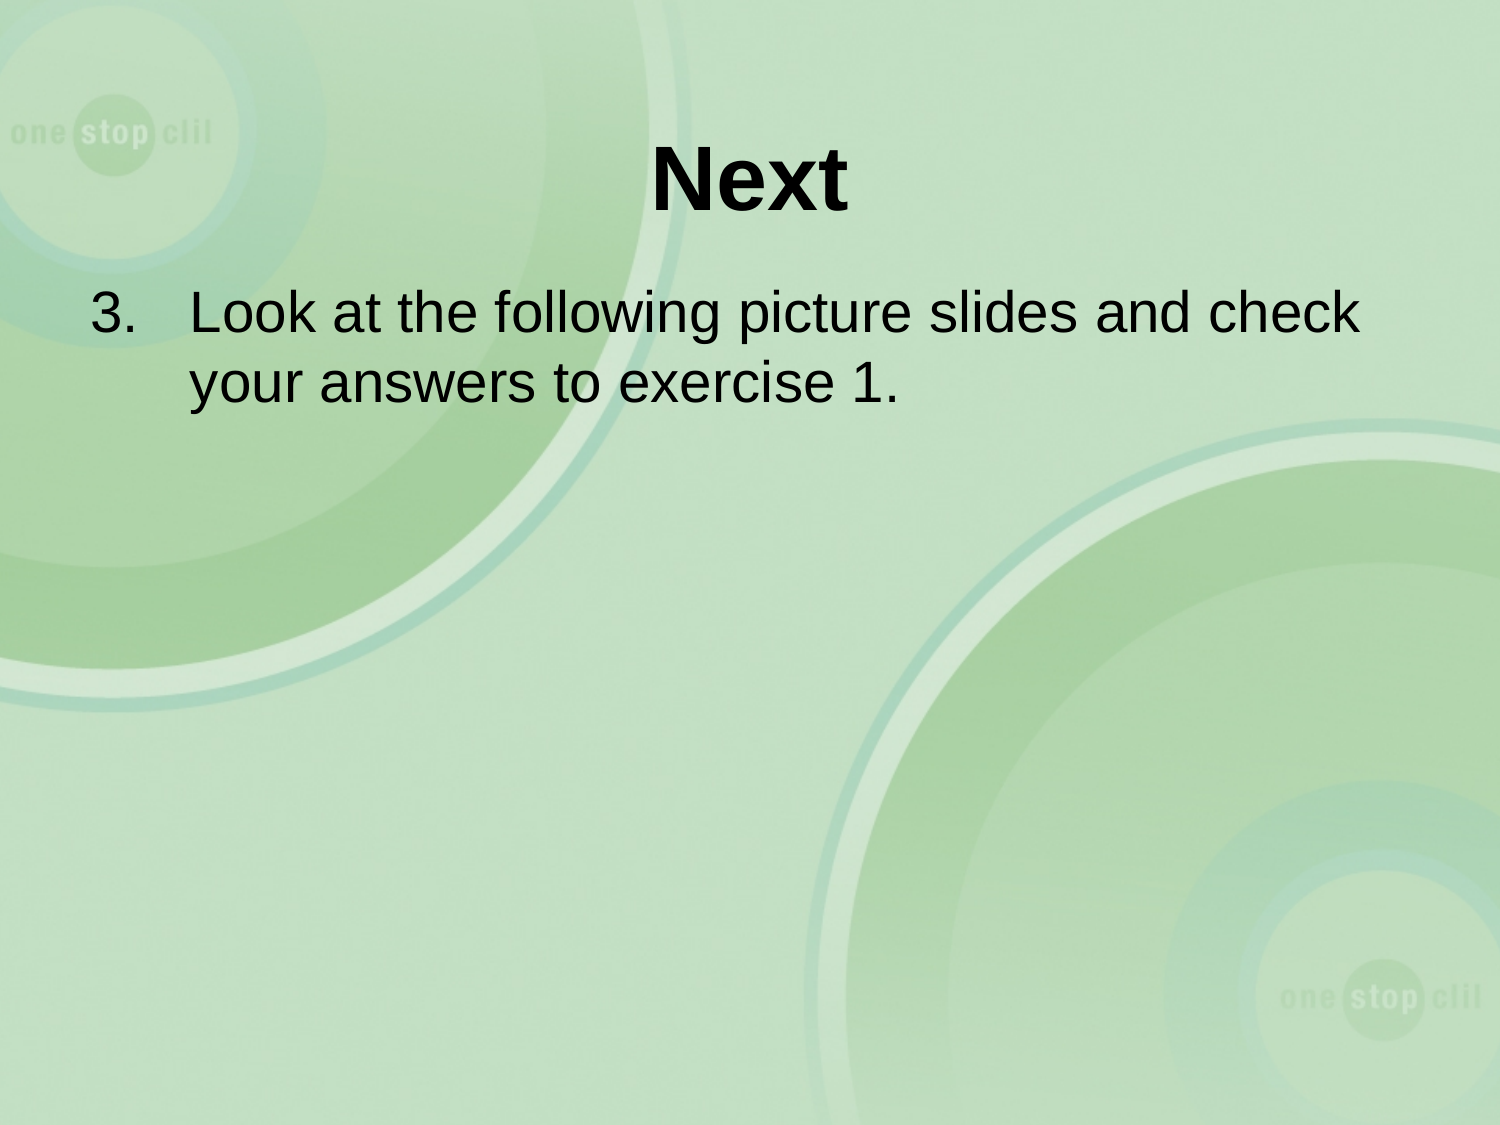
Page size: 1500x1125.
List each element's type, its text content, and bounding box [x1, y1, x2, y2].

title Next [75, 79, 1425, 267]
list 3. Look at the following picture slides and check your answers to exercise 1. [75, 267, 1425, 1010]
picture [0, 0, 1500, 1125]
